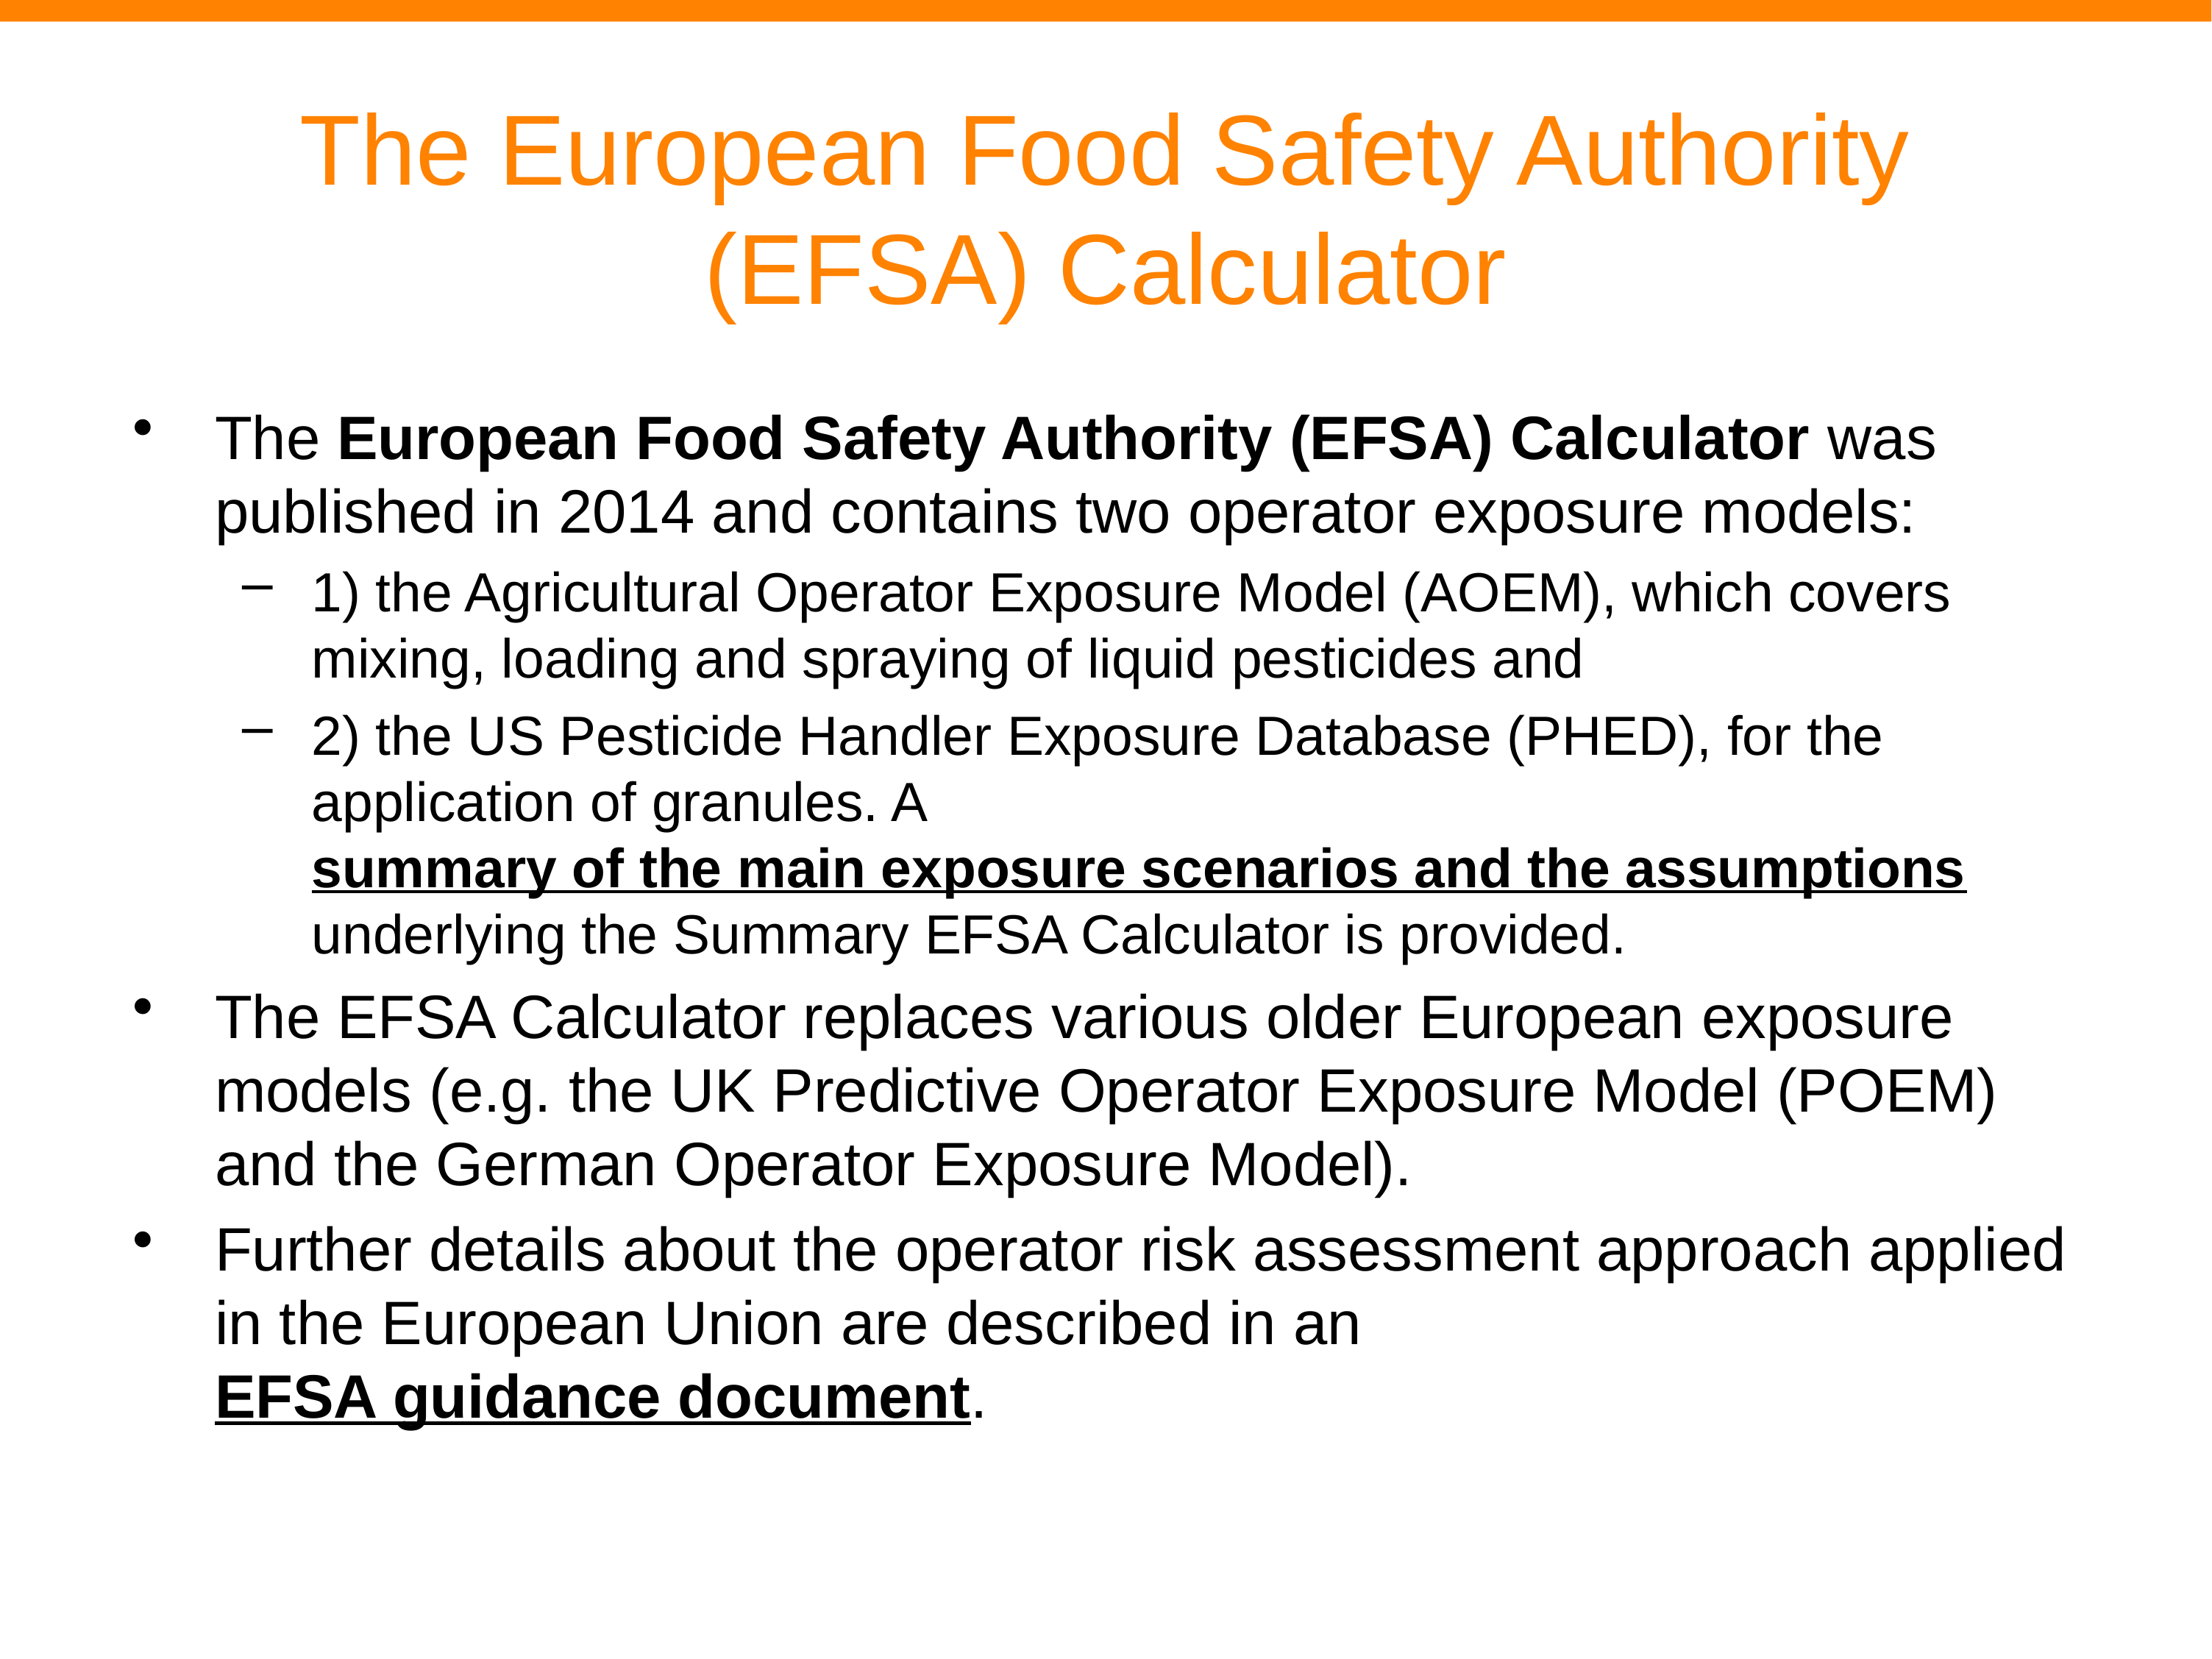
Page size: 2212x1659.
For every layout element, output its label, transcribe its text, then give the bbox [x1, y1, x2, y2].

title The European Food Safety Authority (EFSA) Calculator [110, 66, 2101, 344]
list The European Food Safety Authority (EFSA) Calculator was published in 2014 and contains two operator exposure models: 1) the Agricultural Operator Exposure Model (AOEM), which covers mixing, loading and spraying of liquid pesticides and 2) the US Pesticide Handler Exposure Database (PHED), for the application of granules. A summary of the main exposure scenarios and the assumptions underlying the Summary EFSA Calculator is provided. The EFSA Calculator replaces various older European exposure models (e.g. the UK Predictive Operator Exposure Model (POEM) and the German Operator Exposure Model). Further details about the operator risk assessment approach applied in the European Union are described in an EFSA guidance document. [110, 387, 2101, 1482]
